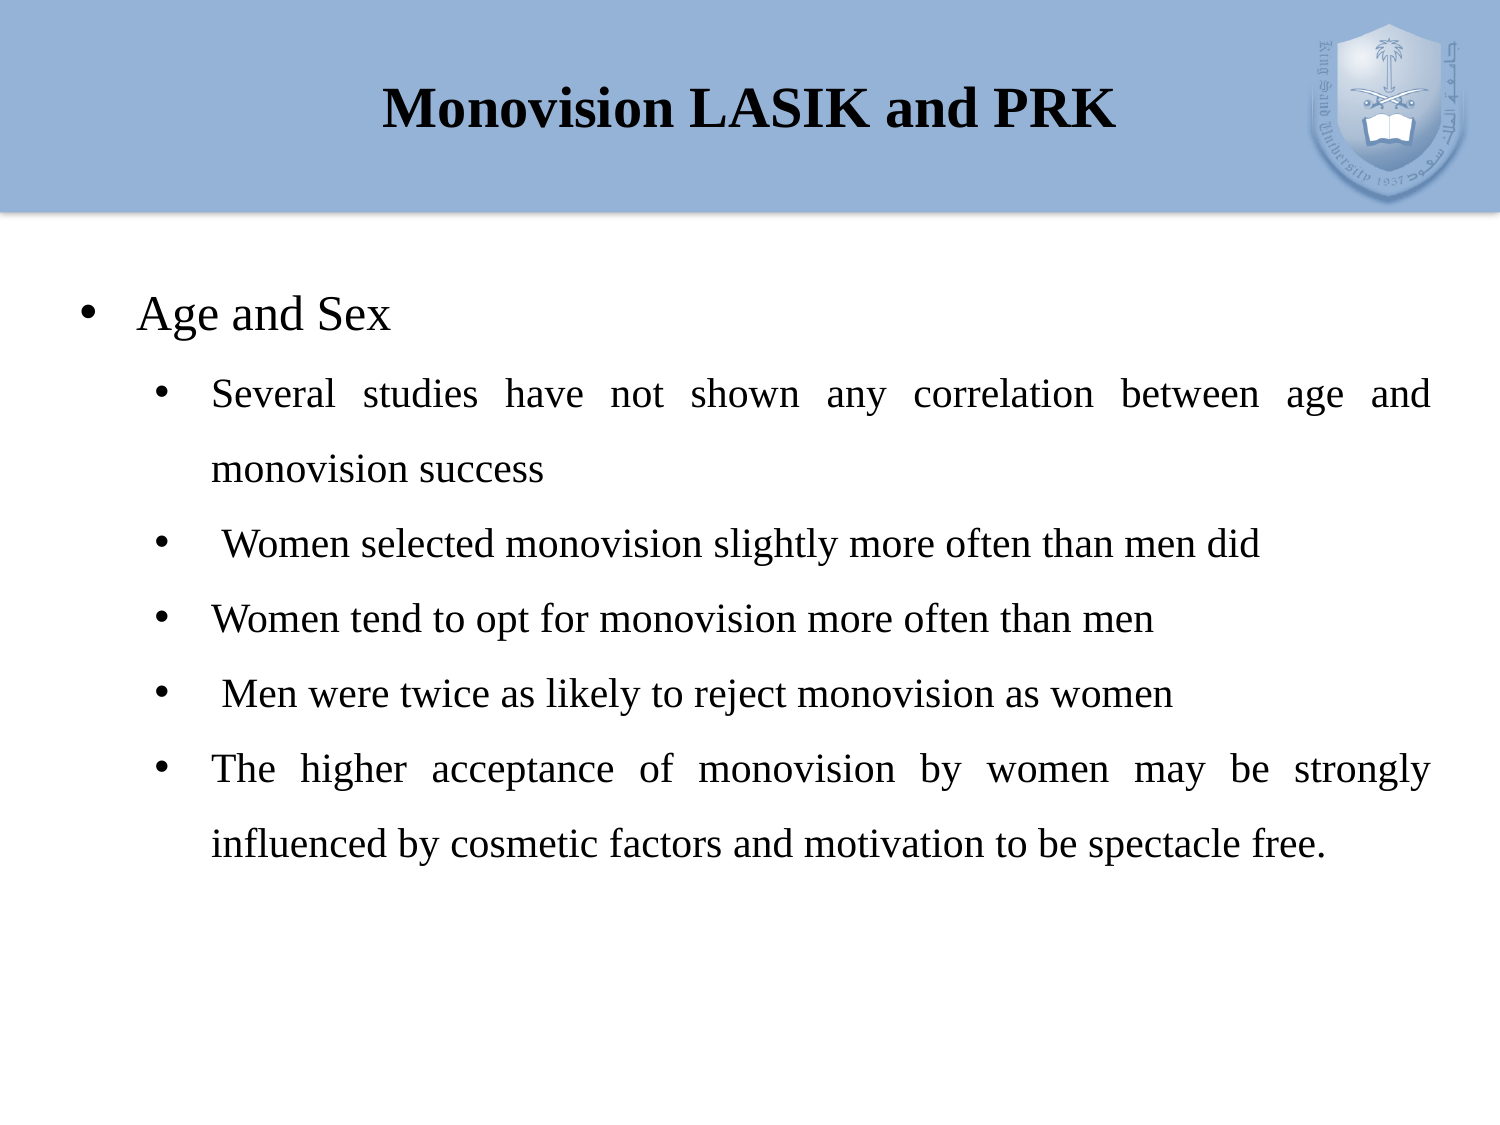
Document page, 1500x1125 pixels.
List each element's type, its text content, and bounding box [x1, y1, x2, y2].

title Monovision LASIK and PRK [75, 45, 1282, 163]
text_box Age and Sex Several studies have not shown any correlation between age and monovision success Women selected monovision slightly more often than men did Women tend to opt for monovision more often than men Men were twice as likely to reject monovision as women The higher acceptance of monovision by women may be strongly influenced by cosmetic factors and motivation to be spectacle free. [64, 243, 1447, 949]
text_box [0, 0, 1500, 213]
picture [1287, 12, 1488, 213]
